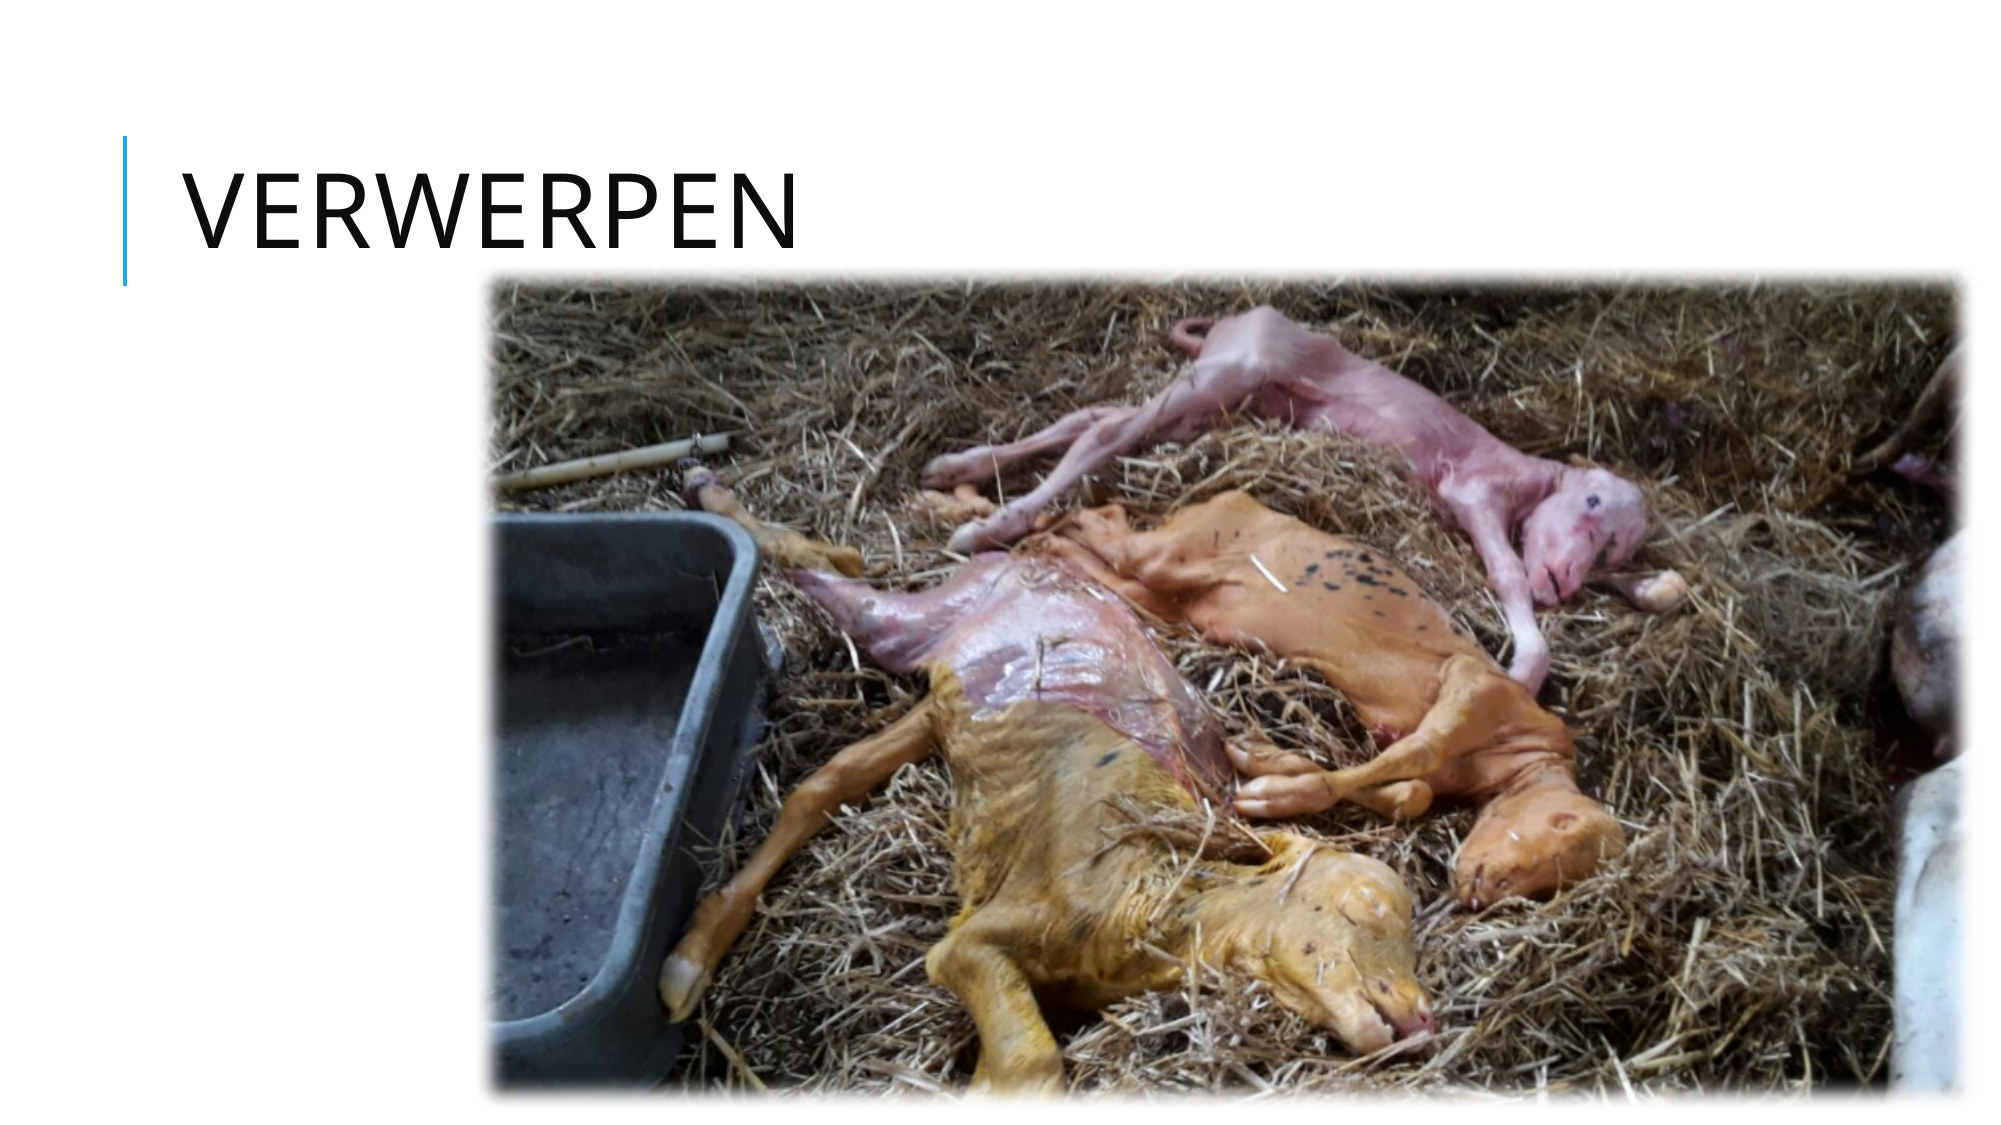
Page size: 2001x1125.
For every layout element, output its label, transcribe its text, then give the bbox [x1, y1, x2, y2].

title verwerpen [168, 96, 1763, 342]
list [474, 264, 1978, 1110]
